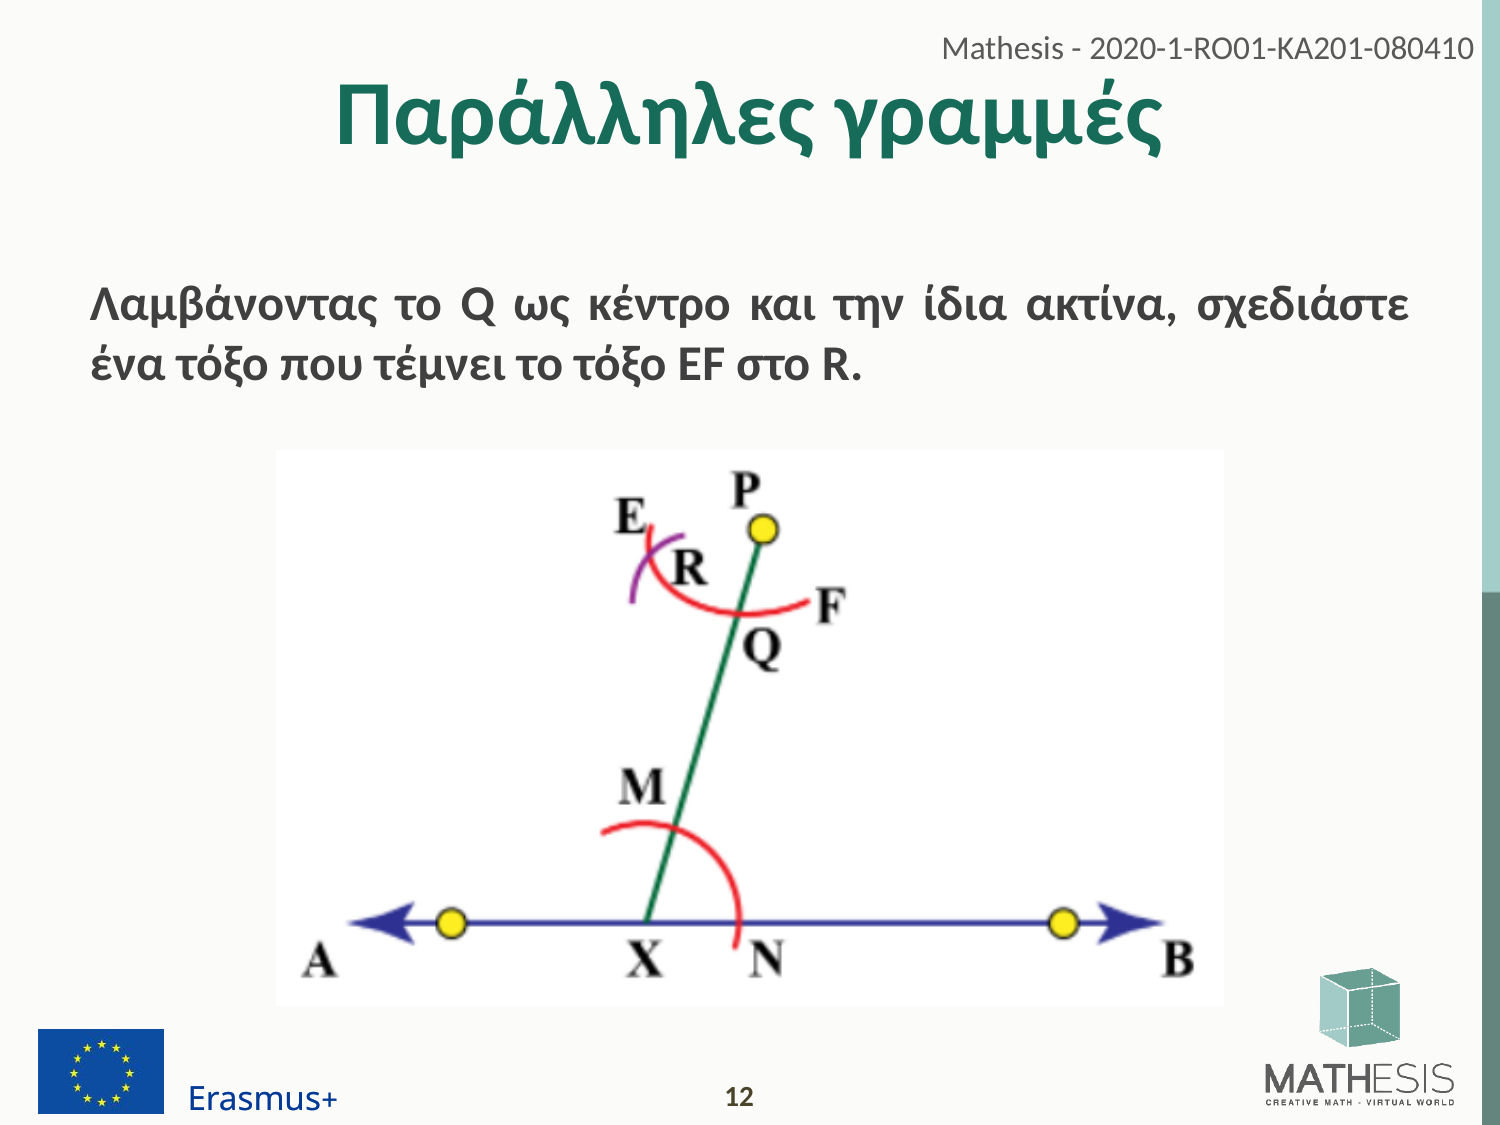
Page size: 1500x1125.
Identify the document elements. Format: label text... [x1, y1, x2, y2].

picture [276, 450, 1224, 1006]
picture [38, 1029, 164, 1114]
list Λαμβάνοντας το Q ως κέντρο και την ίδια ακτίνα, σχεδιάστε ένα τόξο που τέμνει το τόξο EF στο R. [75, 262, 1425, 398]
title Παράλληλες γραμμές [75, 45, 1425, 233]
